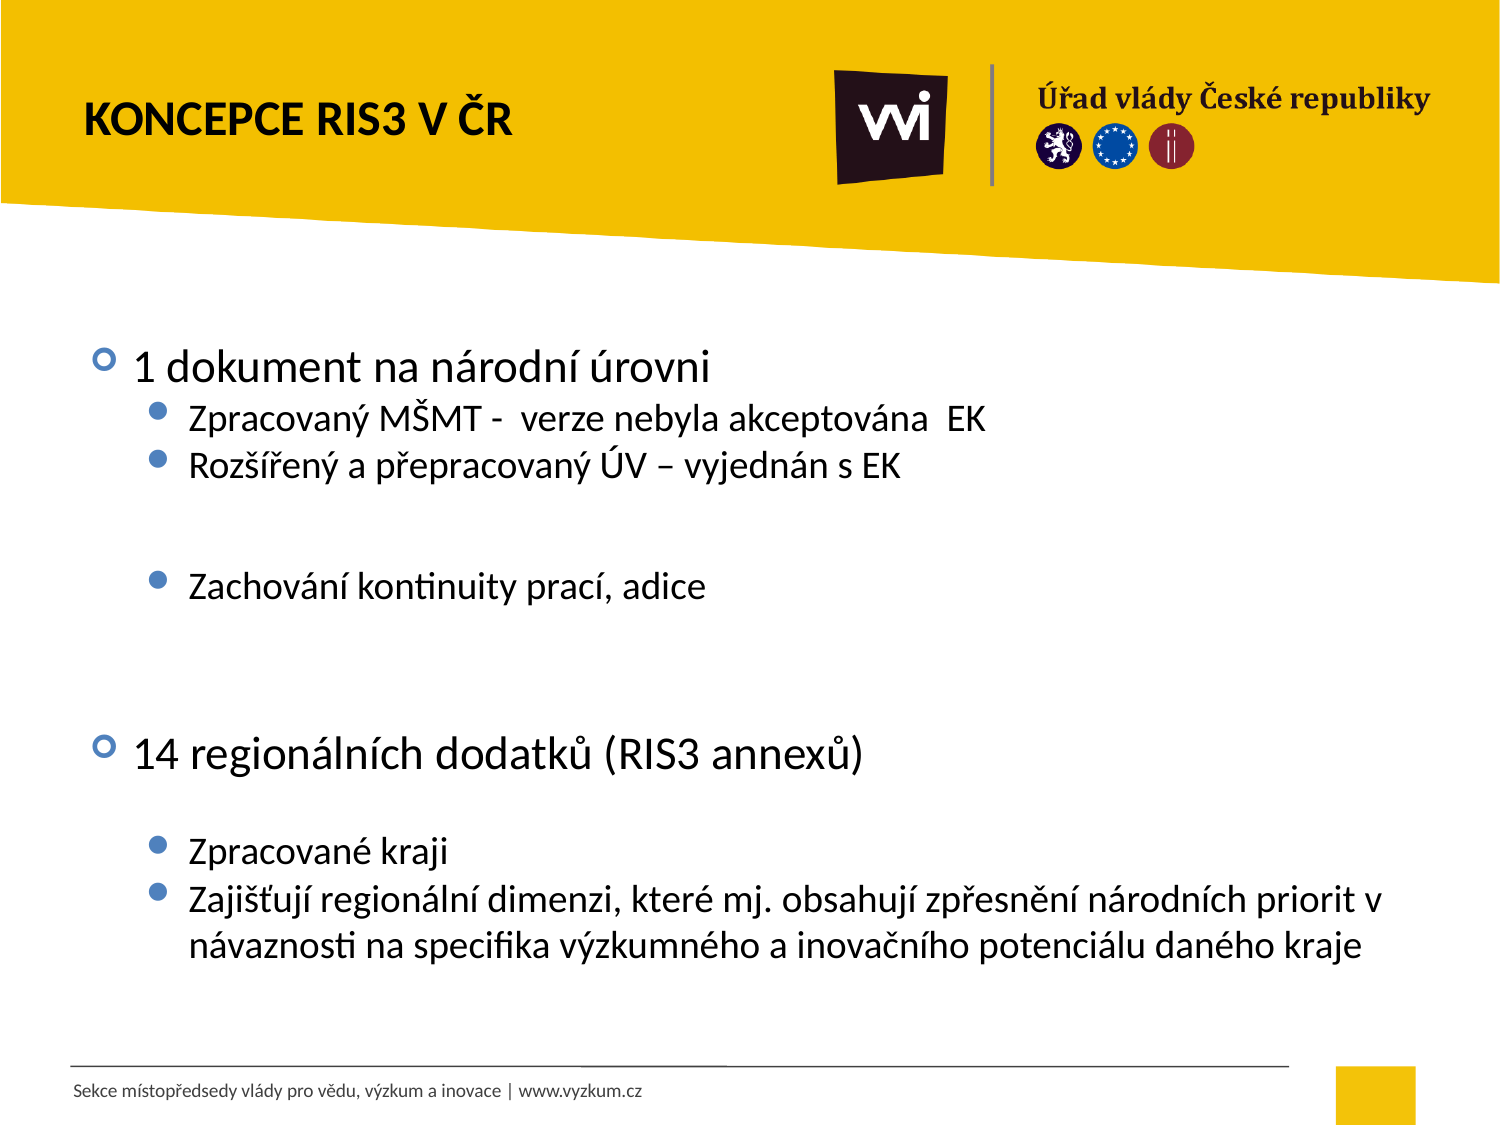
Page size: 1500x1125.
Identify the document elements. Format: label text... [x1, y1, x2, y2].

title Koncepce RIS3 v ČR [70, 70, 727, 153]
picture [0, 0, 1500, 284]
list 1 dokument na národní úrovni Zpracovaný MŠMT - verze nebyla akceptována EK Rozšířený a přepracovaný ÚV – vyjednán s EK Zachování kontinuity prací, adice 14 regionálních dodatků (RIS3 annexů) Zpracované kraji Zajišťují regionální dimenzi, které mj. obsahují zpřesnění národních priorit v návaznosti na specifika výzkumného a inovačního potenciálu daného kraje [75, 328, 1418, 985]
